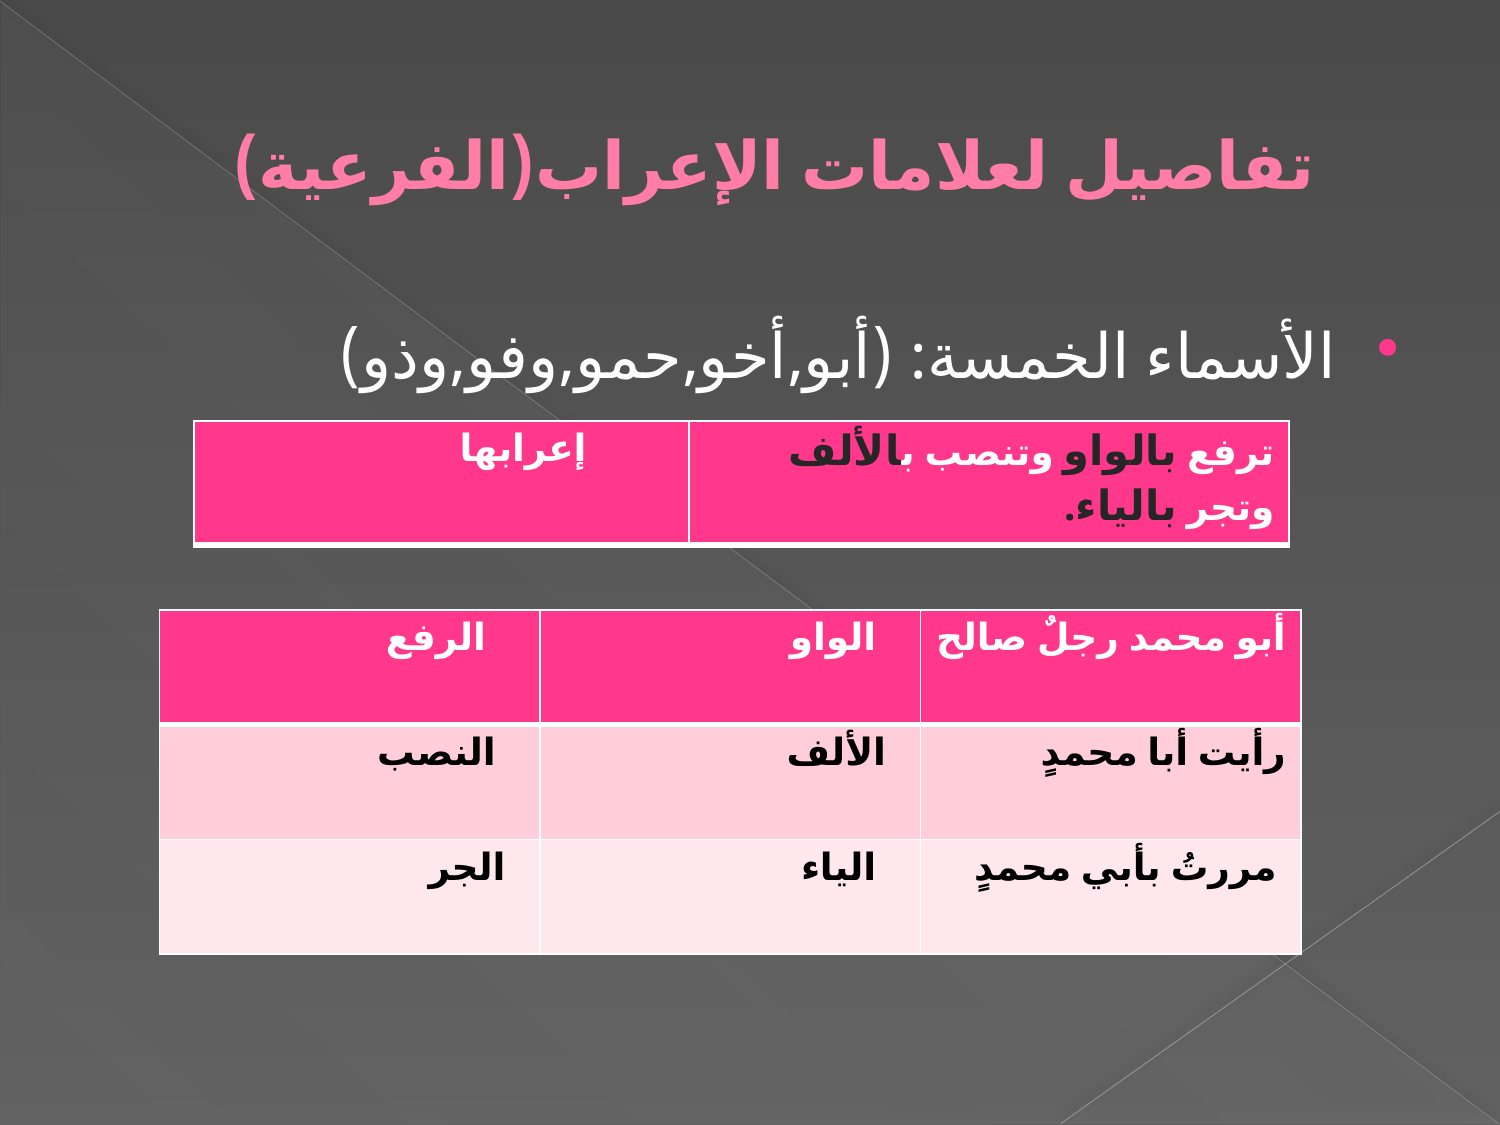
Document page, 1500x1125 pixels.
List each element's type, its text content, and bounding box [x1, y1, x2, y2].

table_cell مررتُ بأبي محمدٍ [921, 840, 1300, 953]
table_header ترفع بالواو وتنصب بالألف وتجر بالياء. [690, 422, 1288, 542]
table_header الرفع [160, 611, 539, 722]
list الأسماء الخمسة: (أبو,أخو,حمو,وفو,وذو) [75, 308, 1425, 1059]
table_cell الجر [160, 840, 539, 953]
table_header إعرابها [195, 422, 688, 542]
table_header الواو [541, 611, 920, 722]
title تفاصيل لعلامات الإعراب(الفرعية) [218, 54, 1447, 273]
table_cell رأيت أبا محمدٍ [921, 727, 1300, 839]
table_cell النصب [160, 727, 539, 839]
table_cell الياء [541, 840, 920, 953]
table_header أبو محمد رجلٌ صالح [921, 611, 1300, 722]
table_cell الألف [541, 727, 920, 839]
